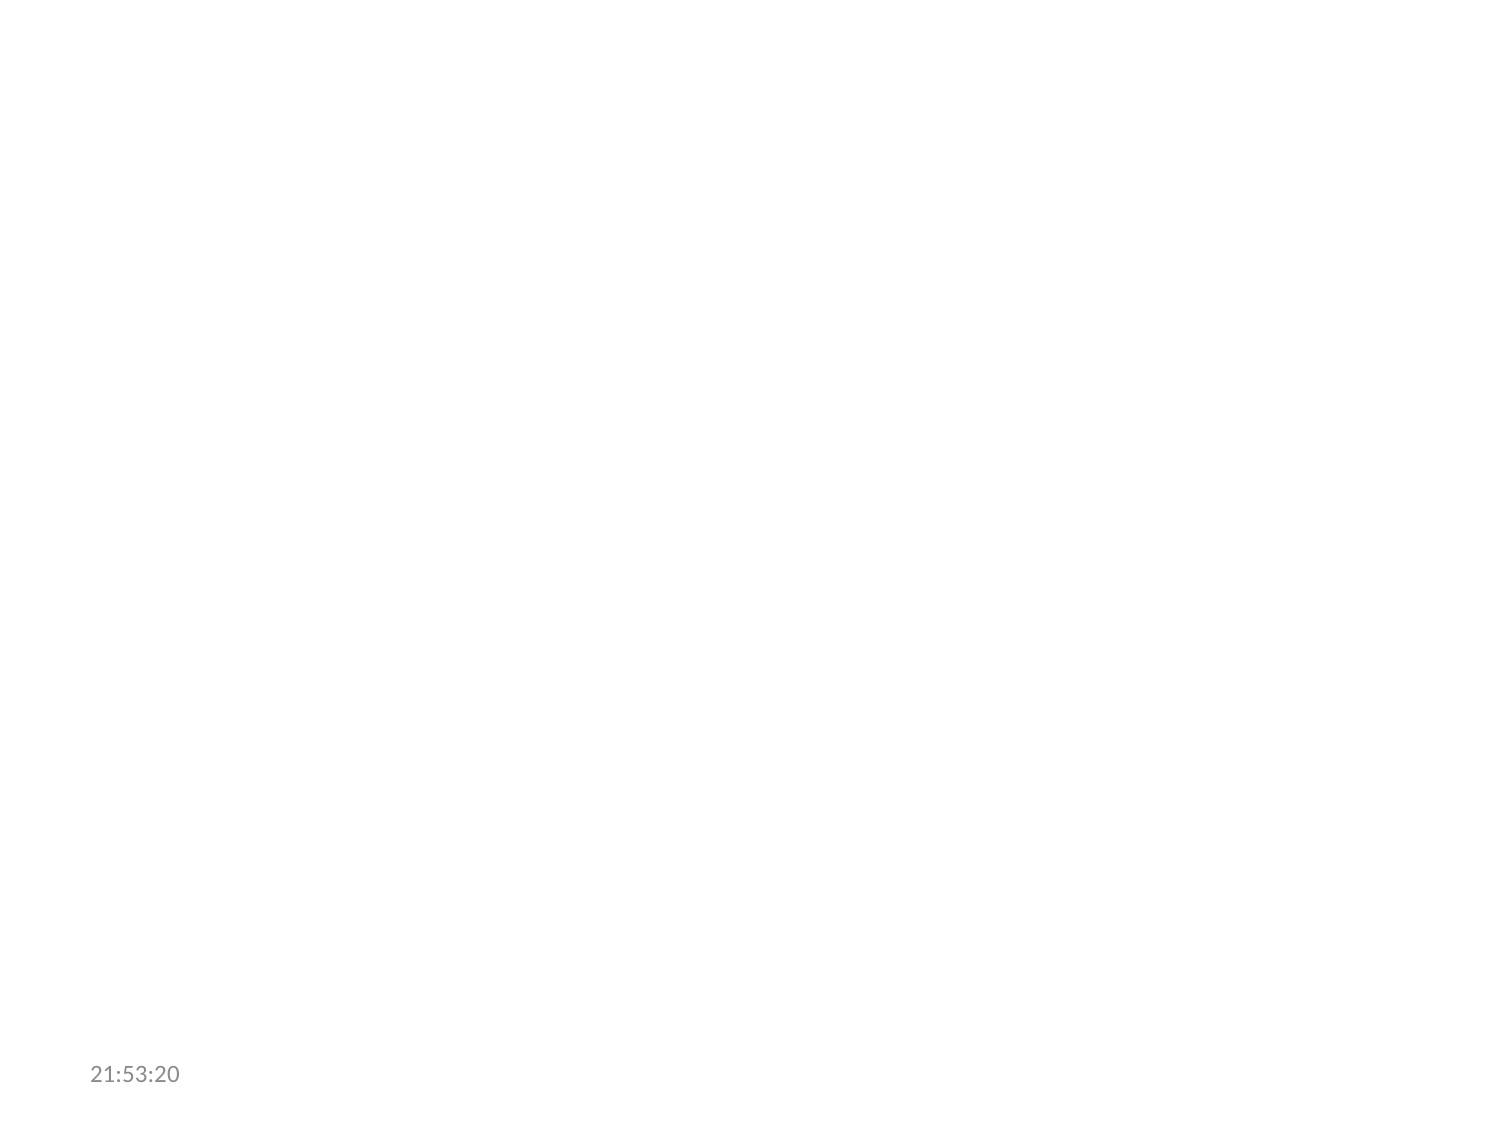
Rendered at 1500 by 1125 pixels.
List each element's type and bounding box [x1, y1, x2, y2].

slide_number [75, 1042, 425, 1103]
